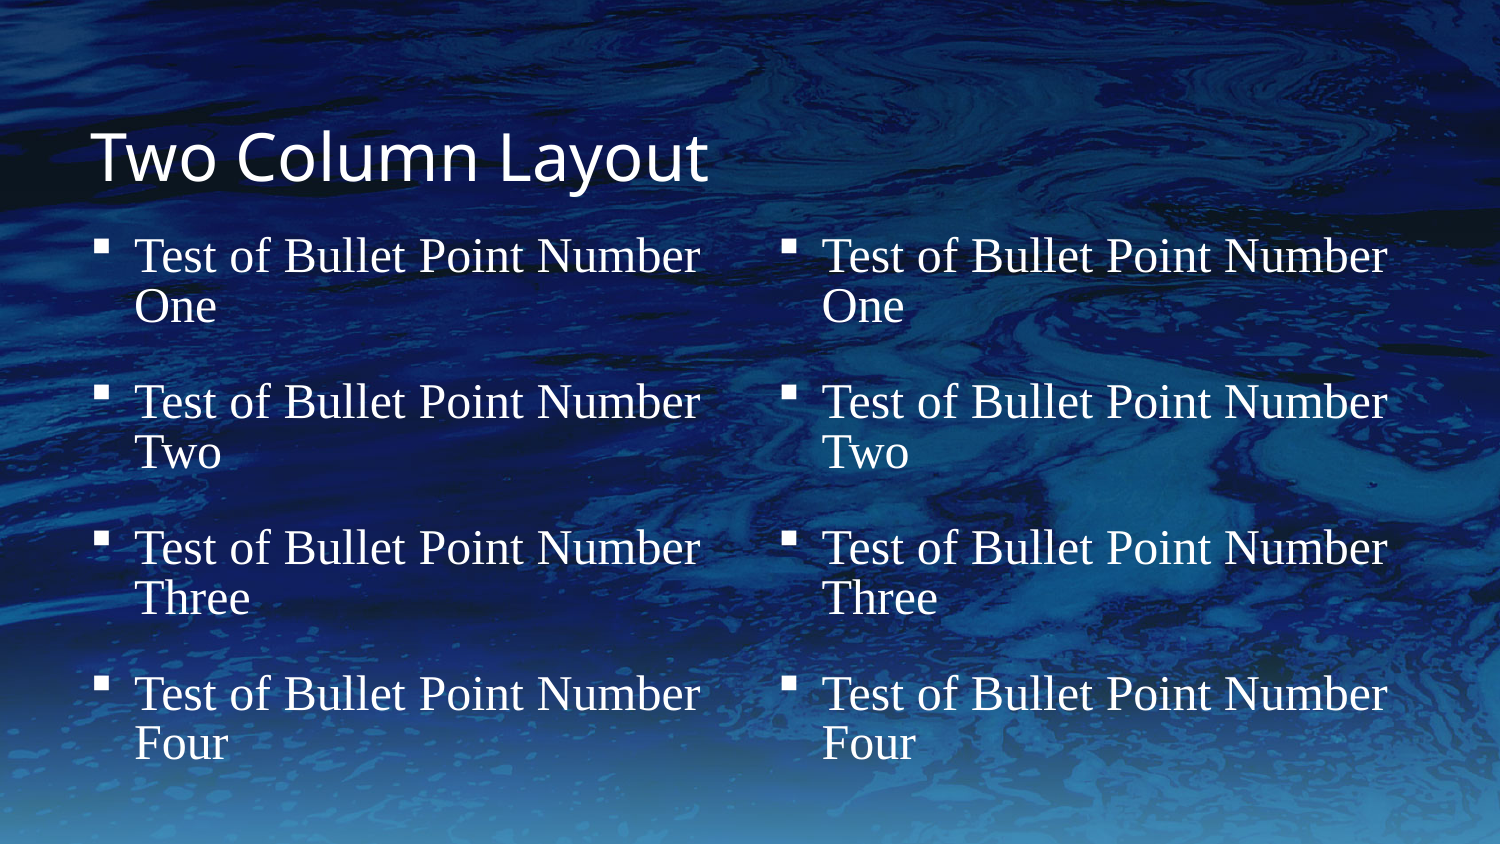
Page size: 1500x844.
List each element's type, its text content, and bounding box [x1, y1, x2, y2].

list Test of Bullet Point Number One Test of Bullet Point Number Two Test of Bullet Point Number Three Test of Bullet Point Number Four [75, 224, 738, 782]
list Test of Bullet Point Number One Test of Bullet Point Number Two Test of Bullet Point Number Three Test of Bullet Point Number Four [762, 224, 1425, 782]
title Two Column Layout [75, 61, 1425, 203]
picture [0, 0, 1500, 844]
